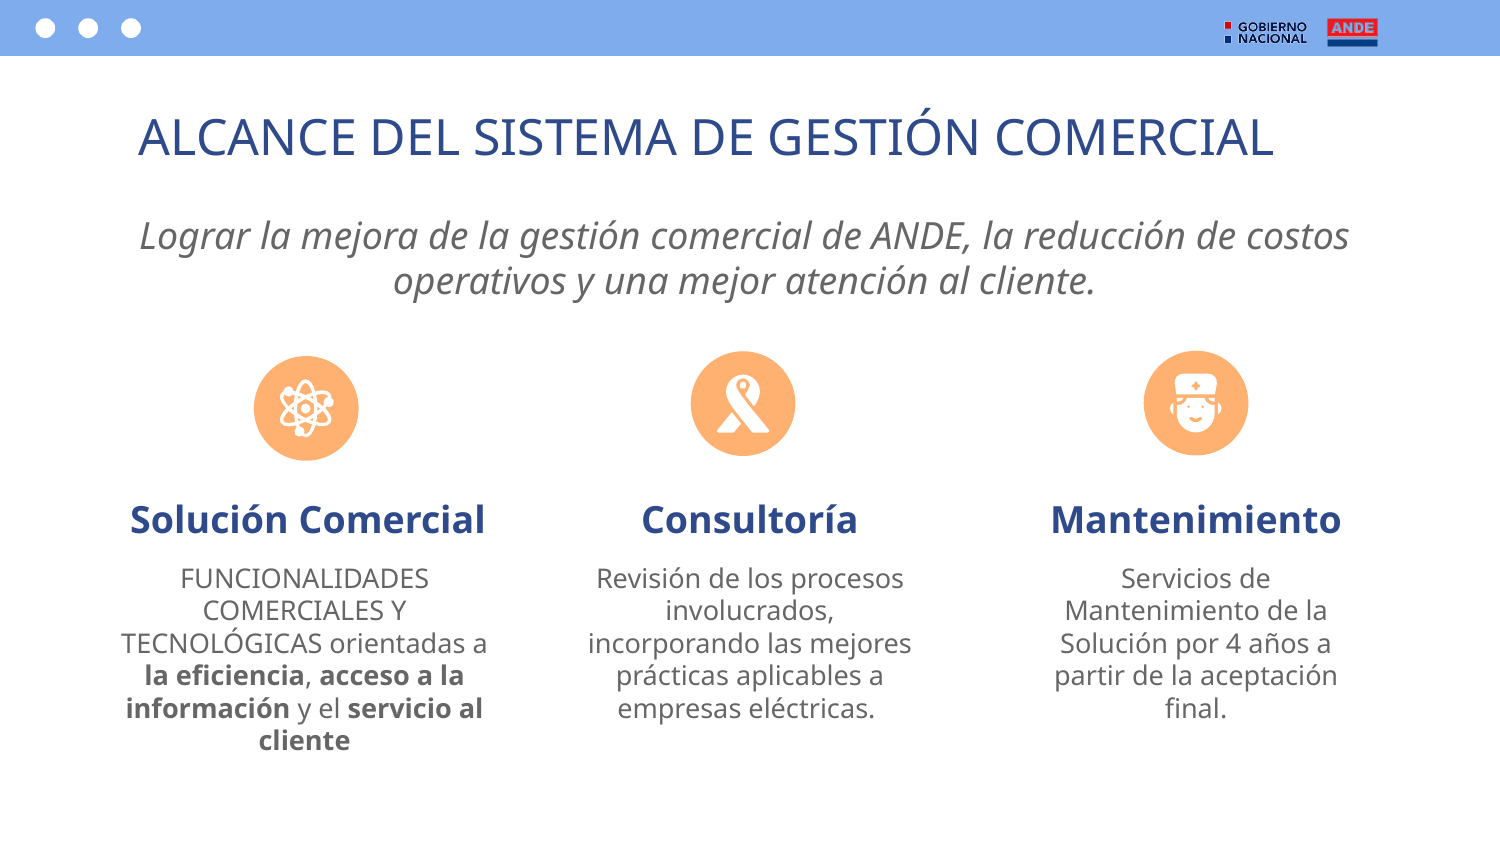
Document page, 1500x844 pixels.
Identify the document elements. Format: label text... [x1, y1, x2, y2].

text_box [690, 351, 796, 456]
text_box Lograr la mejora de la gestión comercial de ANDE, la reducción de costos operativos y una mejor atención al cliente. [88, 197, 1402, 261]
subtitle FUNCIONALIDADES COMERCIALES Y TECNOLÓGICAS orientadas a la eficiencia, acceso a la información y el servicio al cliente [100, 546, 509, 673]
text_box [1222, 5, 1378, 56]
subtitle Servicios de Mantenimiento de la Solución por 4 años a partir de la aceptación final. [1009, 546, 1383, 673]
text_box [277, 379, 335, 438]
title Consultoría [563, 480, 937, 546]
title Solución Comercial [108, 480, 509, 546]
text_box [1169, 373, 1222, 433]
subtitle Revisión de los procesos involucrados, incorporando las mejores prácticas aplicables a empresas eléctricas. [563, 546, 937, 673]
title ALCANCE DEL SISTEMA DE GESTIÓN COMERCIAL [123, 90, 1490, 167]
text_box [253, 356, 359, 461]
text_box [1143, 350, 1249, 456]
title Mantenimiento [1009, 480, 1383, 546]
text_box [716, 374, 770, 433]
